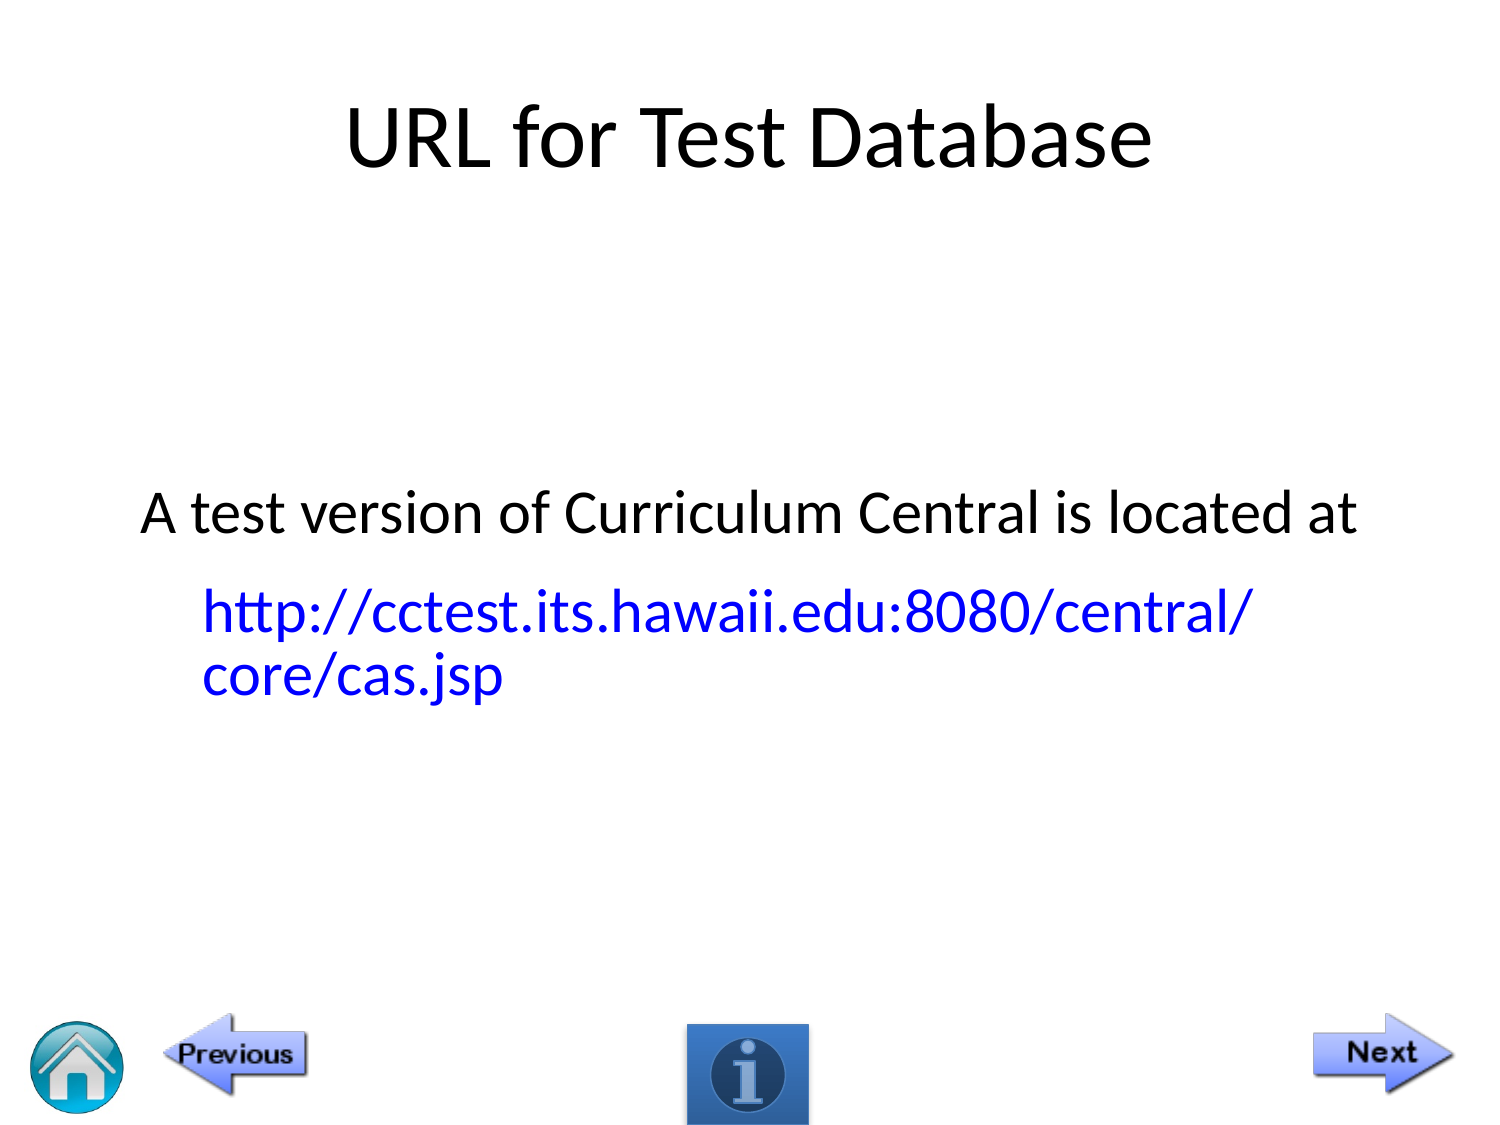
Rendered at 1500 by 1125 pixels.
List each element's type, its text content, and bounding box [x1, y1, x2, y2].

picture [162, 1012, 313, 1102]
text_box A test version of Curriculum Central is located at [112, 387, 1388, 629]
text_box http://cctest.its.hawaii.edu:8080/central/core/cas.jsp [187, 562, 1275, 763]
title URL for Test Database [75, 37, 1425, 225]
picture [24, 1014, 129, 1118]
text_box [687, 1024, 809, 1125]
picture [1312, 1012, 1460, 1100]
